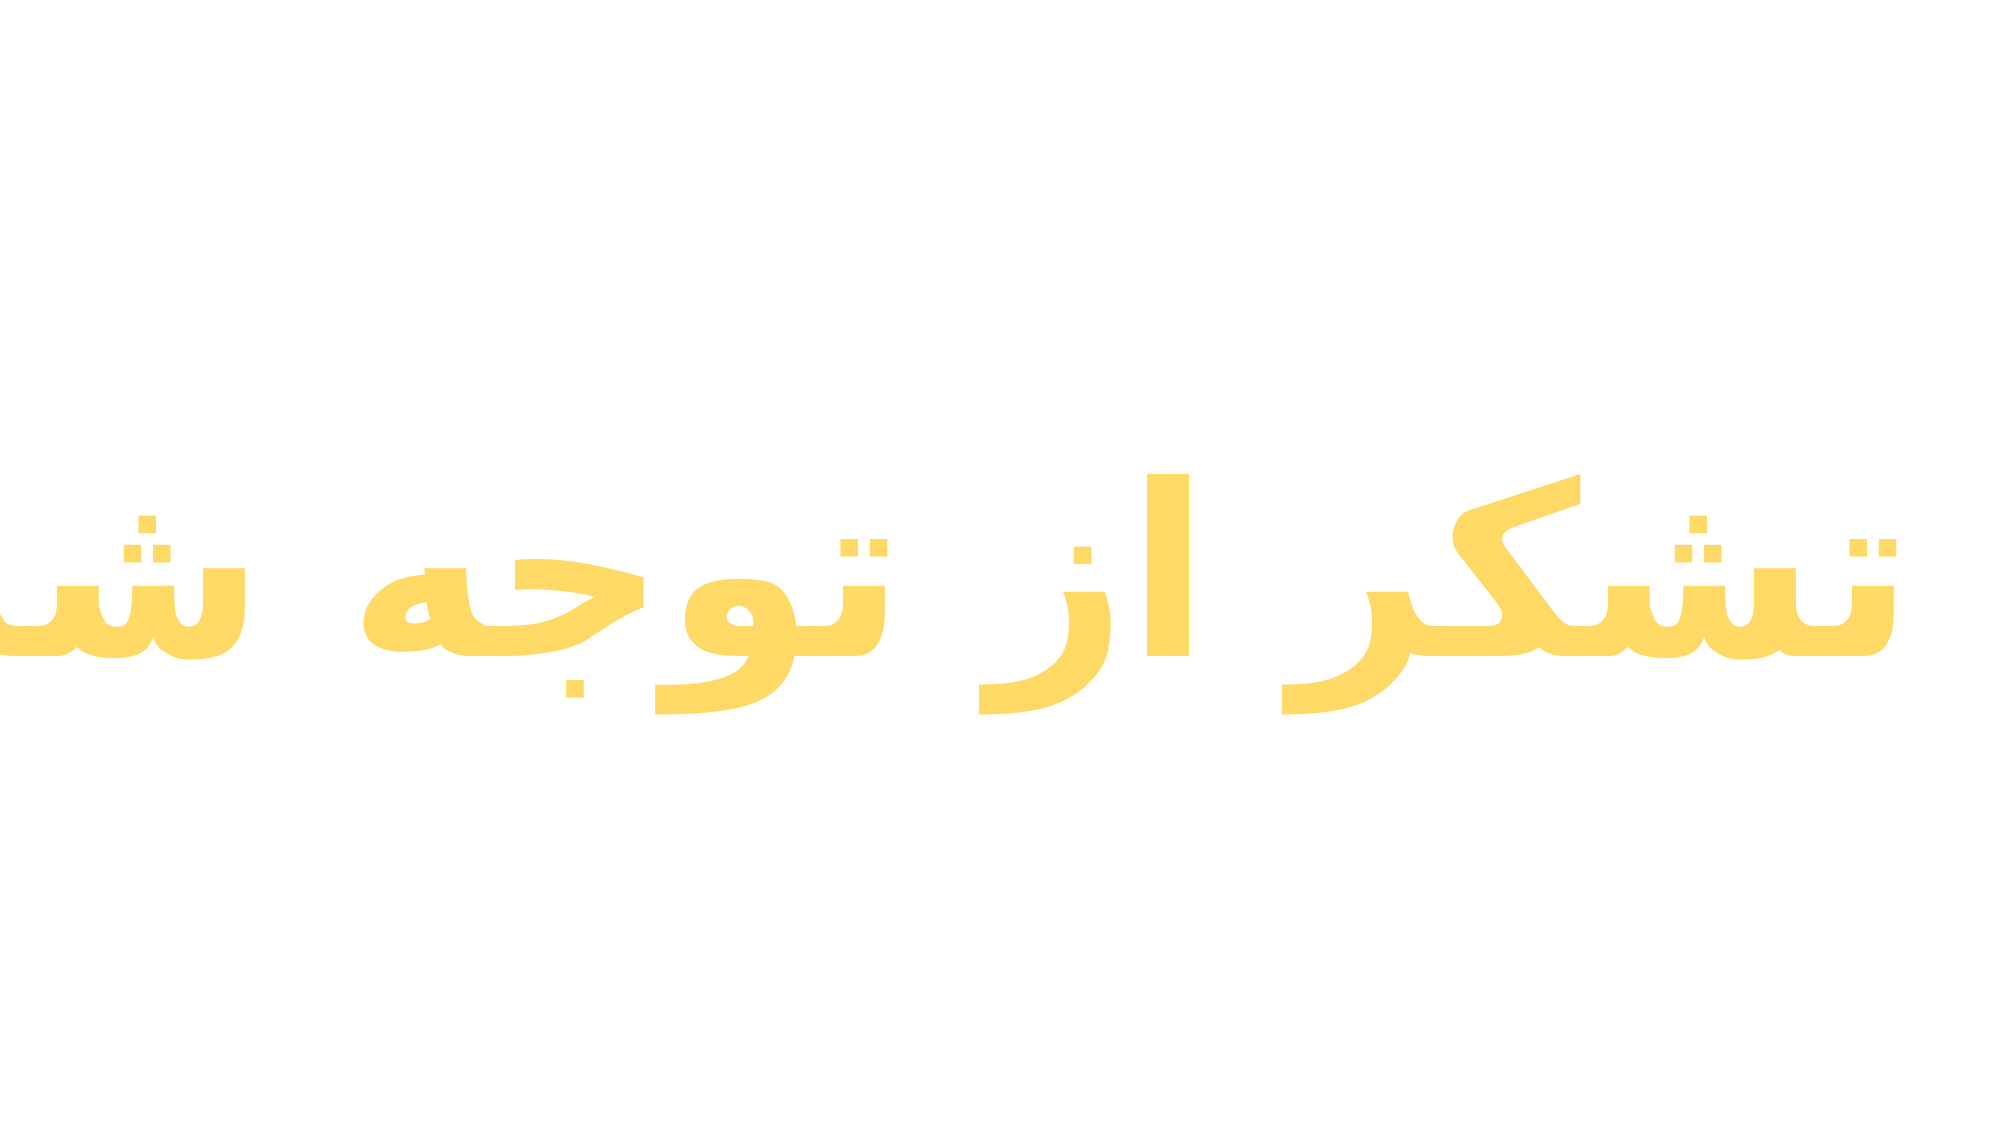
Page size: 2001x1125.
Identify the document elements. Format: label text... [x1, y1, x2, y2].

text_box با تشکر از توجه شما [0, 409, 2000, 713]
